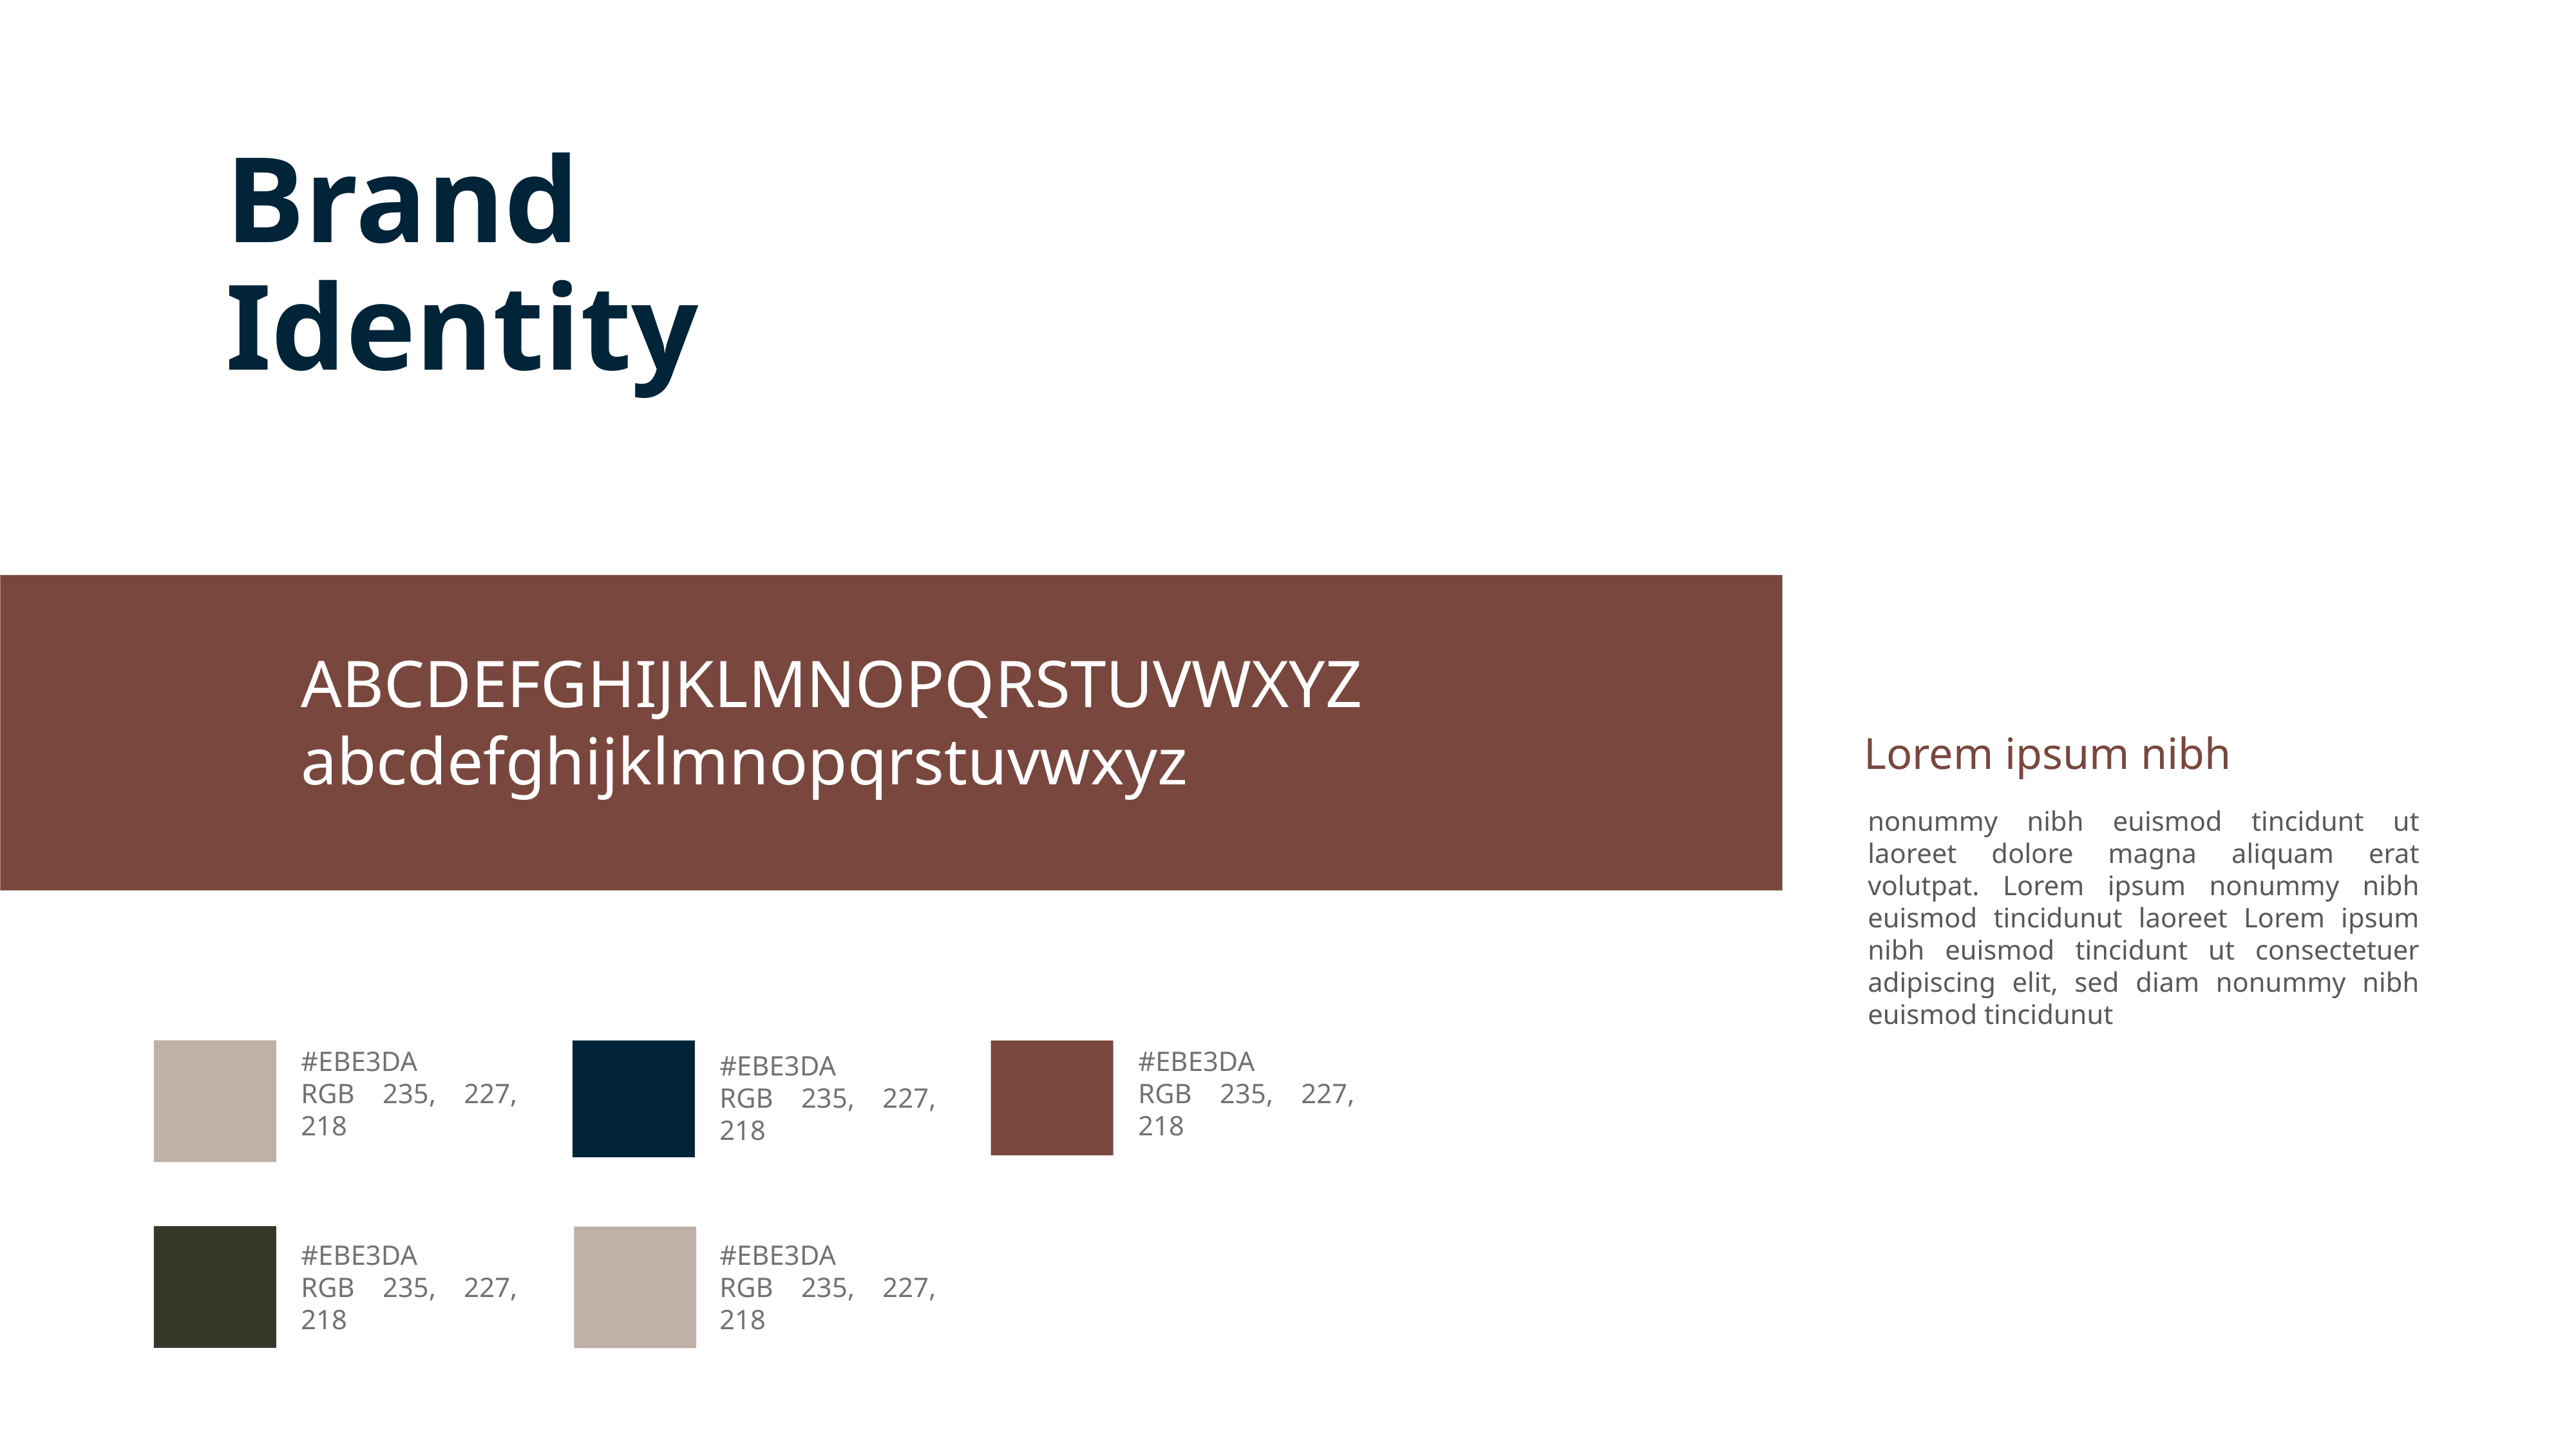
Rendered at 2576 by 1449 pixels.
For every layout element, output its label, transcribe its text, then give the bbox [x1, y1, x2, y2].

text_box Brand Identity [216, 135, 718, 425]
text_box #EBE3DA RGB 235, 227, 218 [710, 1233, 946, 1356]
text_box #EBE3DA RGB 235, 227, 218 [291, 1039, 527, 1169]
text_box #EBE3DA RGB 235, 227, 218 [291, 1233, 527, 1356]
text_box #EBE3DA RGB 235, 227, 218 [710, 1044, 946, 1174]
text_box [153, 1226, 277, 1349]
text_box [572, 1039, 696, 1158]
text_box [153, 1039, 277, 1162]
text_box [990, 1039, 1114, 1156]
text_box [573, 1226, 697, 1349]
text_box Lorem ipsum nibh [1854, 727, 2429, 800]
text_box [0, 574, 1783, 891]
text_box nonummy nibh euismod tincidunt ut laoreet dolore magna aliquam erat volutpat. Lorem ipsum nonummy nibh euismod tincidunut laoreet Lorem ipsum nibh euismod tincidunt ut consectetuer adipiscing elit, sed diam nonummy nibh euismod tincidunut [1858, 800, 2429, 1035]
text_box ABCDEFGHIJKLMNOPQRSTUVWXYZ abcdefghijklmnopqrstuvwxyz [291, 638, 1455, 844]
text_box #EBE3DA RGB 235, 227, 218 [1128, 1039, 1365, 1174]
